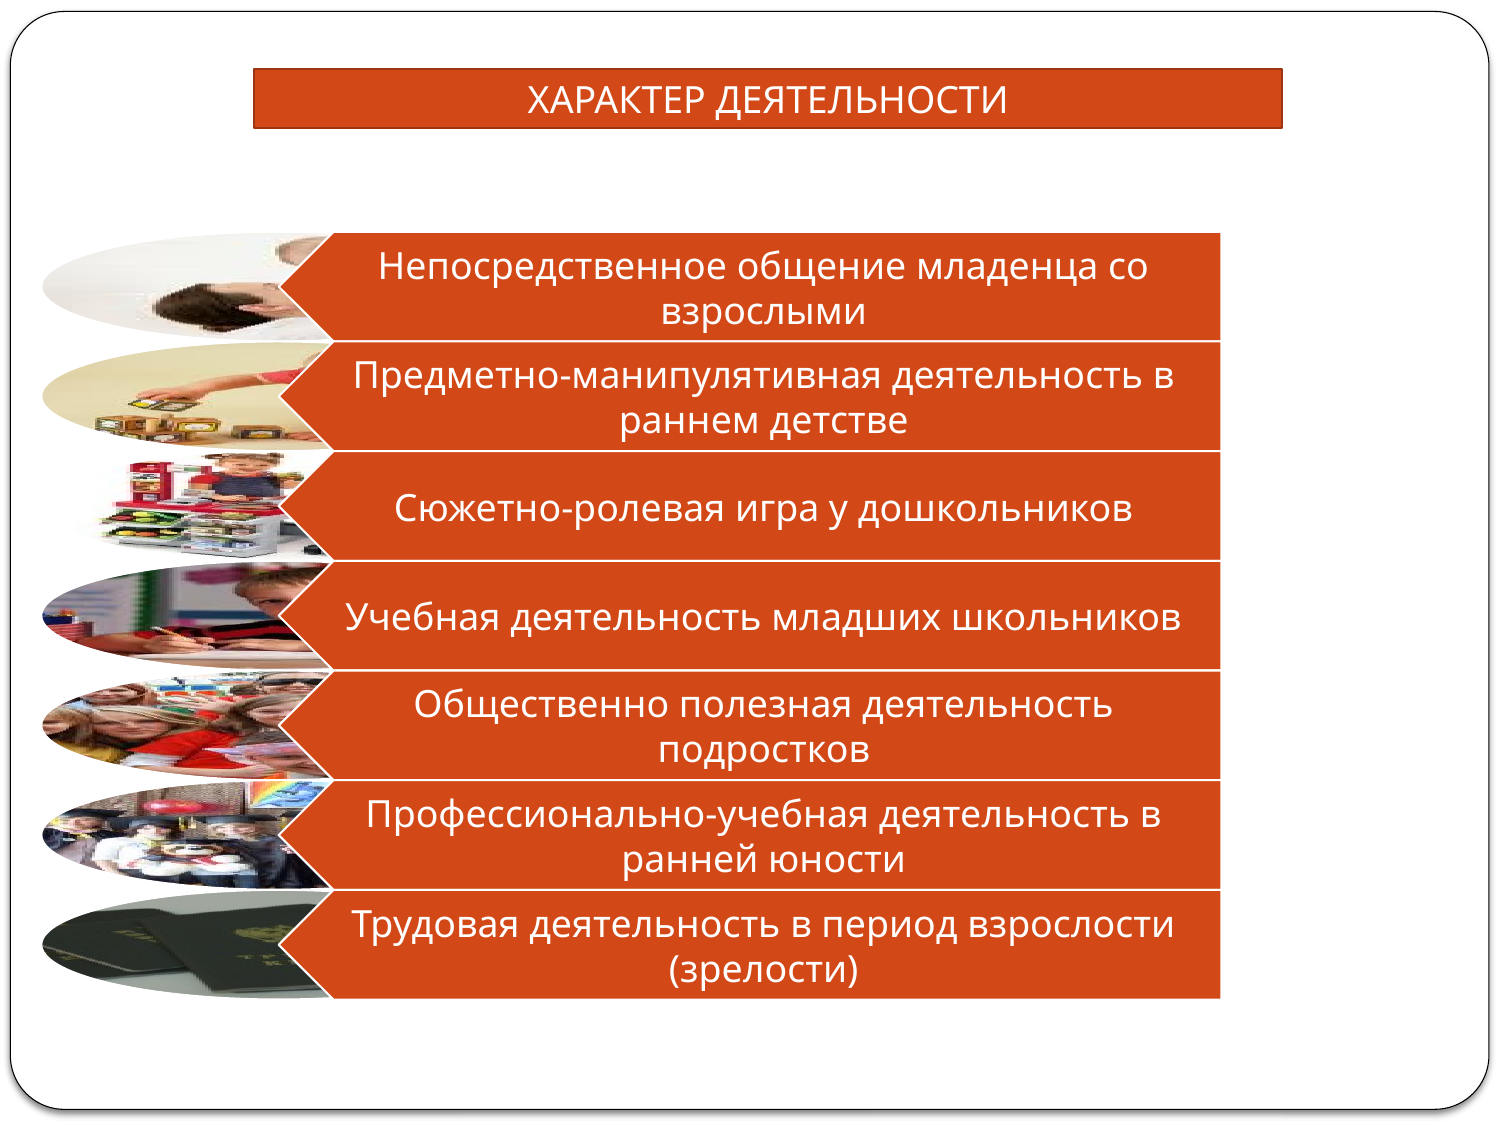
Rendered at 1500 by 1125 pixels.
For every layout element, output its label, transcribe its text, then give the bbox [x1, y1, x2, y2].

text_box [41, 231, 1459, 1000]
text_box ХАРАКТЕР ДЕЯТЕЛЬНОСТИ [253, 68, 1283, 129]
